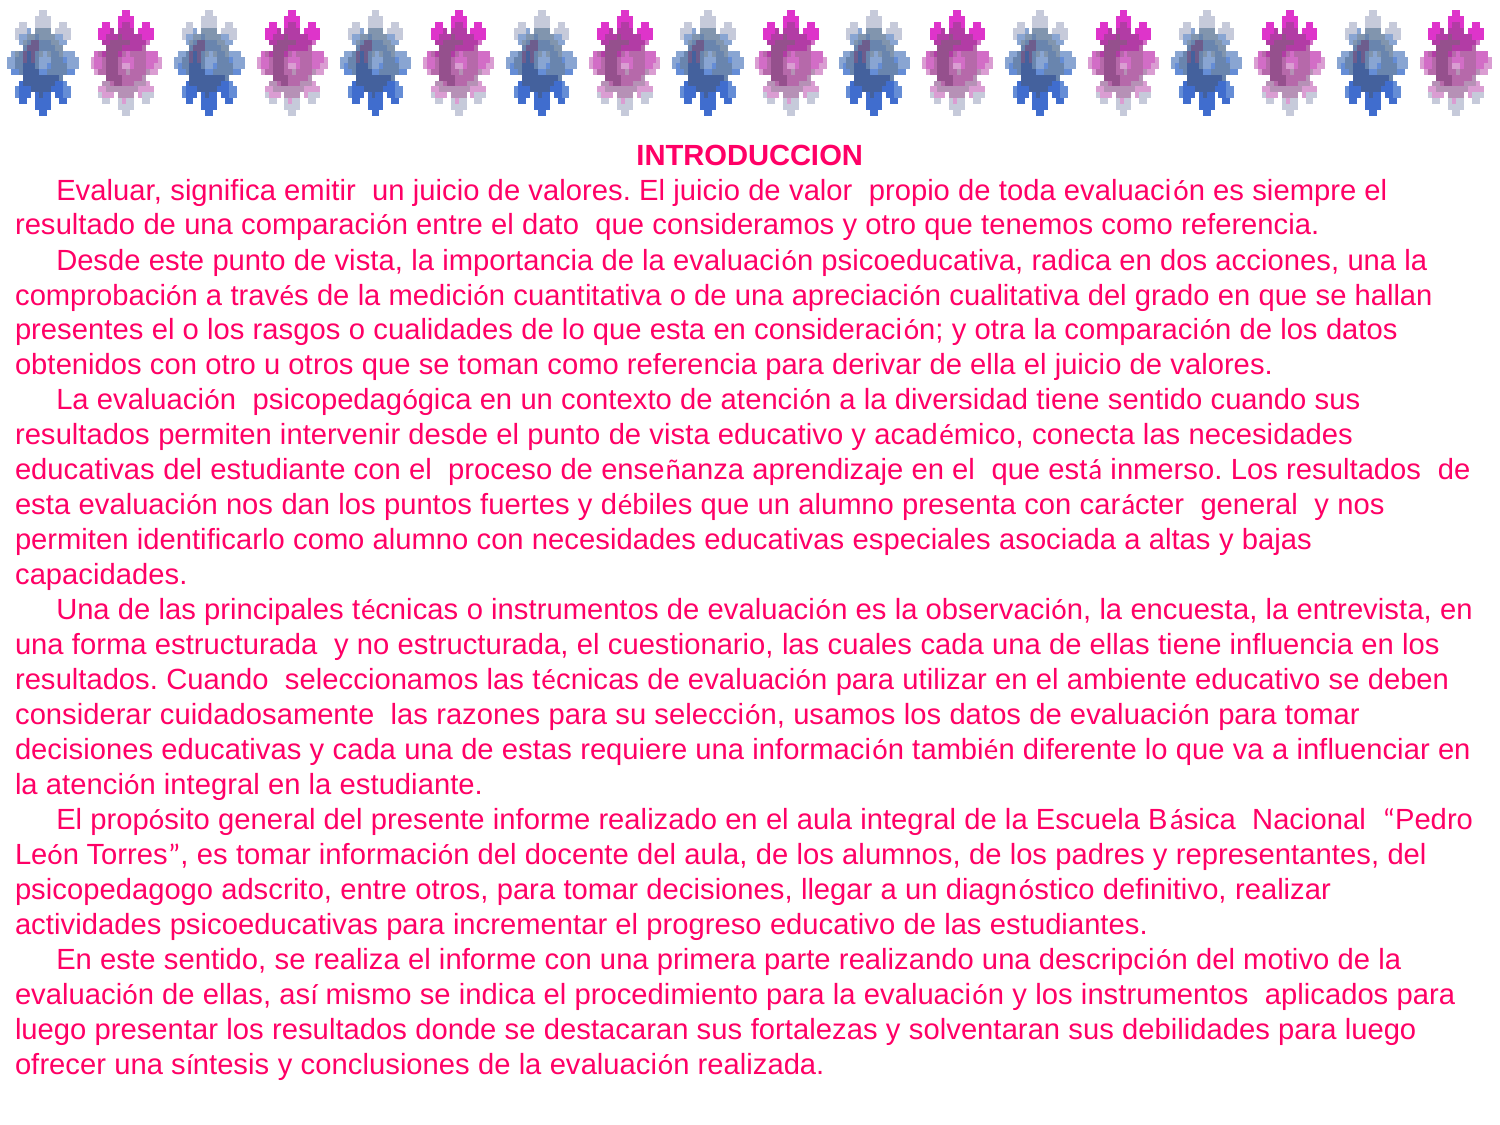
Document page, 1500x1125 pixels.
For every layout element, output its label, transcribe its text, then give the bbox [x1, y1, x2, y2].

text_box INTRODUCCION Evaluar, significa emitir un juicio de valores. El juicio de valor propio de toda evaluación es siempre el resultado de una comparación entre el dato que consideramos y otro que tenemos como referencia. Desde este punto de vista, la importancia de la evaluación psicoeducativa, radica en dos acciones, una la comprobación a través de la medición cuantitativa o de una apreciación cualitativa del grado en que se hallan presentes el o los rasgos o cualidades de lo que esta en consideración; y otra la comparación de los datos obtenidos con otro u otros que se toman como referencia para derivar de ella el juicio de valores. La evaluación psicopedagógica en un contexto de atención a la diversidad tiene sentido cuando sus resultados permiten intervenir desde el punto de vista educativo y académico, conecta las necesidades educativas del estudiante con el proceso de enseñanza aprendizaje en el que está inmerso. Los resultados de esta evaluación nos dan los puntos fuertes y débiles que un alumno presenta con carácter general y nos permiten identificarlo como alumno con necesidades educativas especiales asociada a altas y bajas capacidades. Una de las principales técnicas o instrumentos de evaluación es la observación, la encuesta, la entrevista, en una forma estructurada y no estructurada, el cuestionario, las cuales cada una de ellas tiene influencia en los resultados. Cuando seleccionamos las técnicas de evaluación para utilizar en el ambiente educativo se deben considerar cuidadosamente las razones para su selección, usamos los datos de evaluación para tomar decisiones educativas y cada una de estas requiere una información también diferente lo que va a influenciar en la atención integral en la estudiante. El propósito general del presente informe realizado en el aula integral de la Escuela Básica Nacional “Pedro León Torres”, es tomar información del docente del aula, de los alumnos, de los padres y representantes, del psicopedagogo adscrito, entre otros, para tomar decisiones, llegar a un diagnóstico definitivo, realizar actividades psicoeducativas para incrementar el progreso educativo de las estudiantes. En este sentido, se realiza el informe con una primera parte realizando una descripción del motivo de la evaluación de ellas, así mismo se indica el procedimiento para la evaluación y los instrumentos aplicados para luego presentar los resultados donde se destacaran sus fortalezas y solventaran sus debilidades para luego ofrecer una síntesis y conclusiones de la evaluación realizada. [0, 134, 1500, 1123]
picture [0, 0, 1500, 128]
